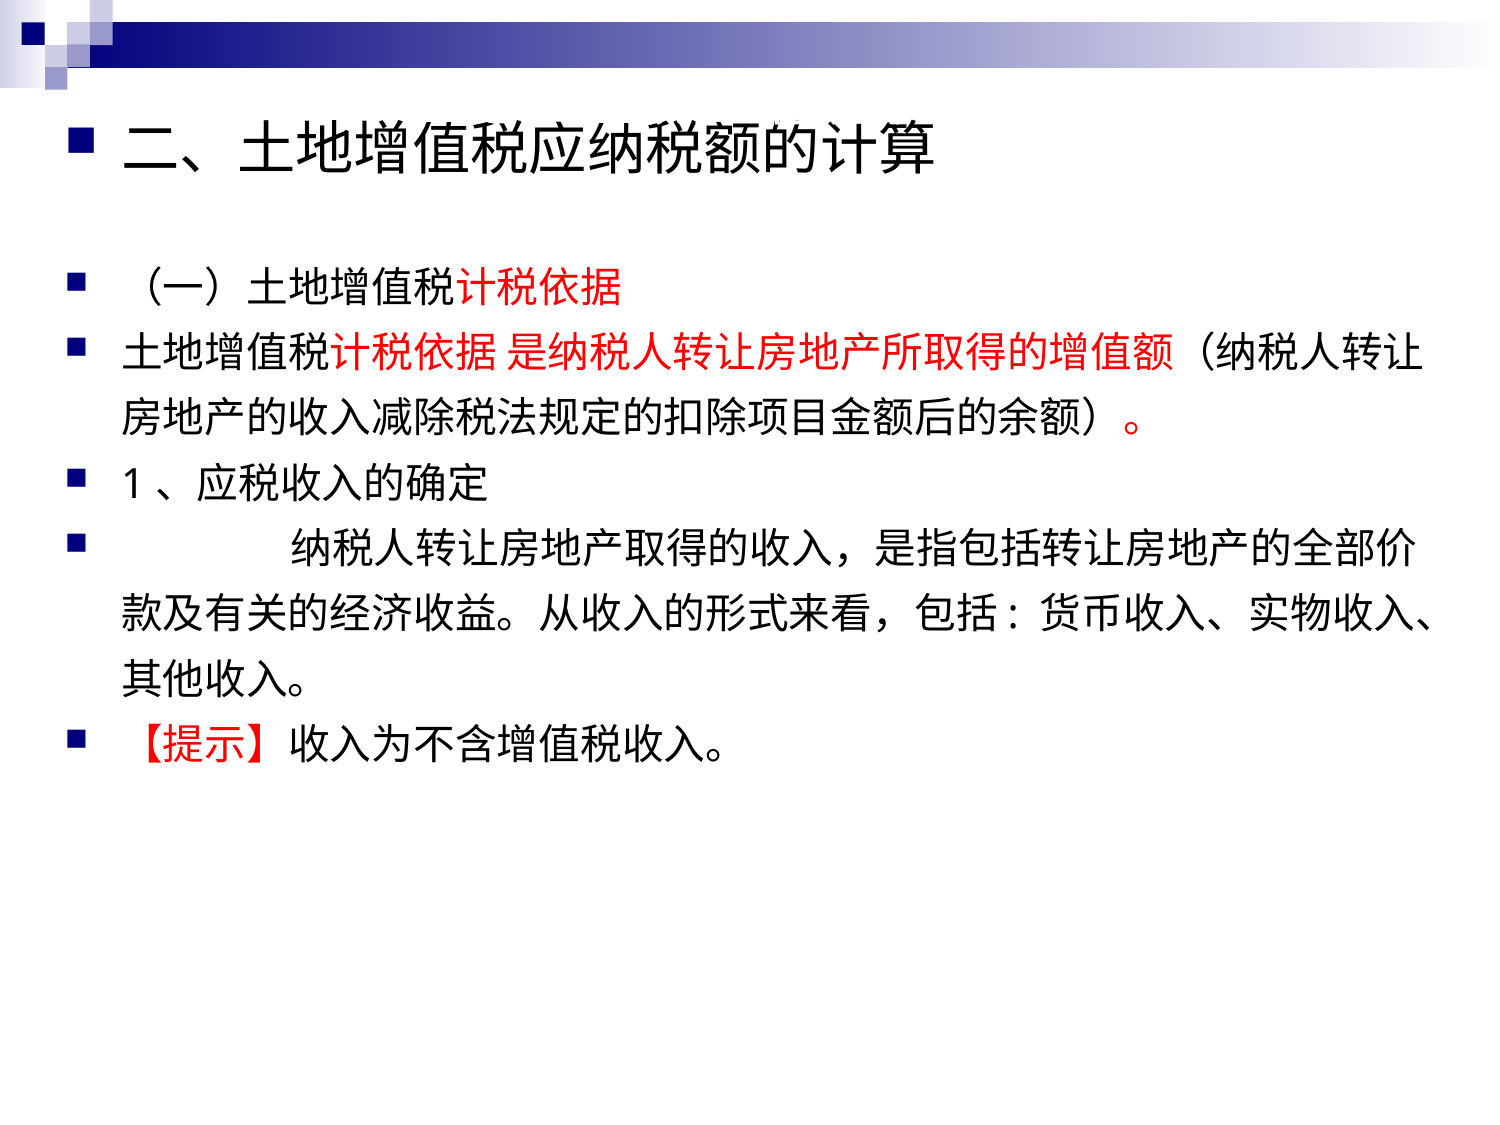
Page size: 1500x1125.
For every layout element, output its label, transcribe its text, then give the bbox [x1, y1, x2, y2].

list 二、土地增值税应纳税额的计算 （一）土地增值税计税依据 土地增值税计税依据 是纳税人转让房地产所取得的增值额（纳税人转让房地产的收入减除税法规定的扣除项目金额后的余额）。 1、应税收入的确定 纳税人转让房地产取得的收入，是指包括转让房地产的全部价款及有关的经济收益。从收入的形式来看，包括: 货币收入、实物收入、其他收入。 【提示】收入为不含增值税收入。 [49, 103, 1451, 1054]
text_box 第二节 土地增值税应纳税额的计算 [200, 54, 1350, 140]
